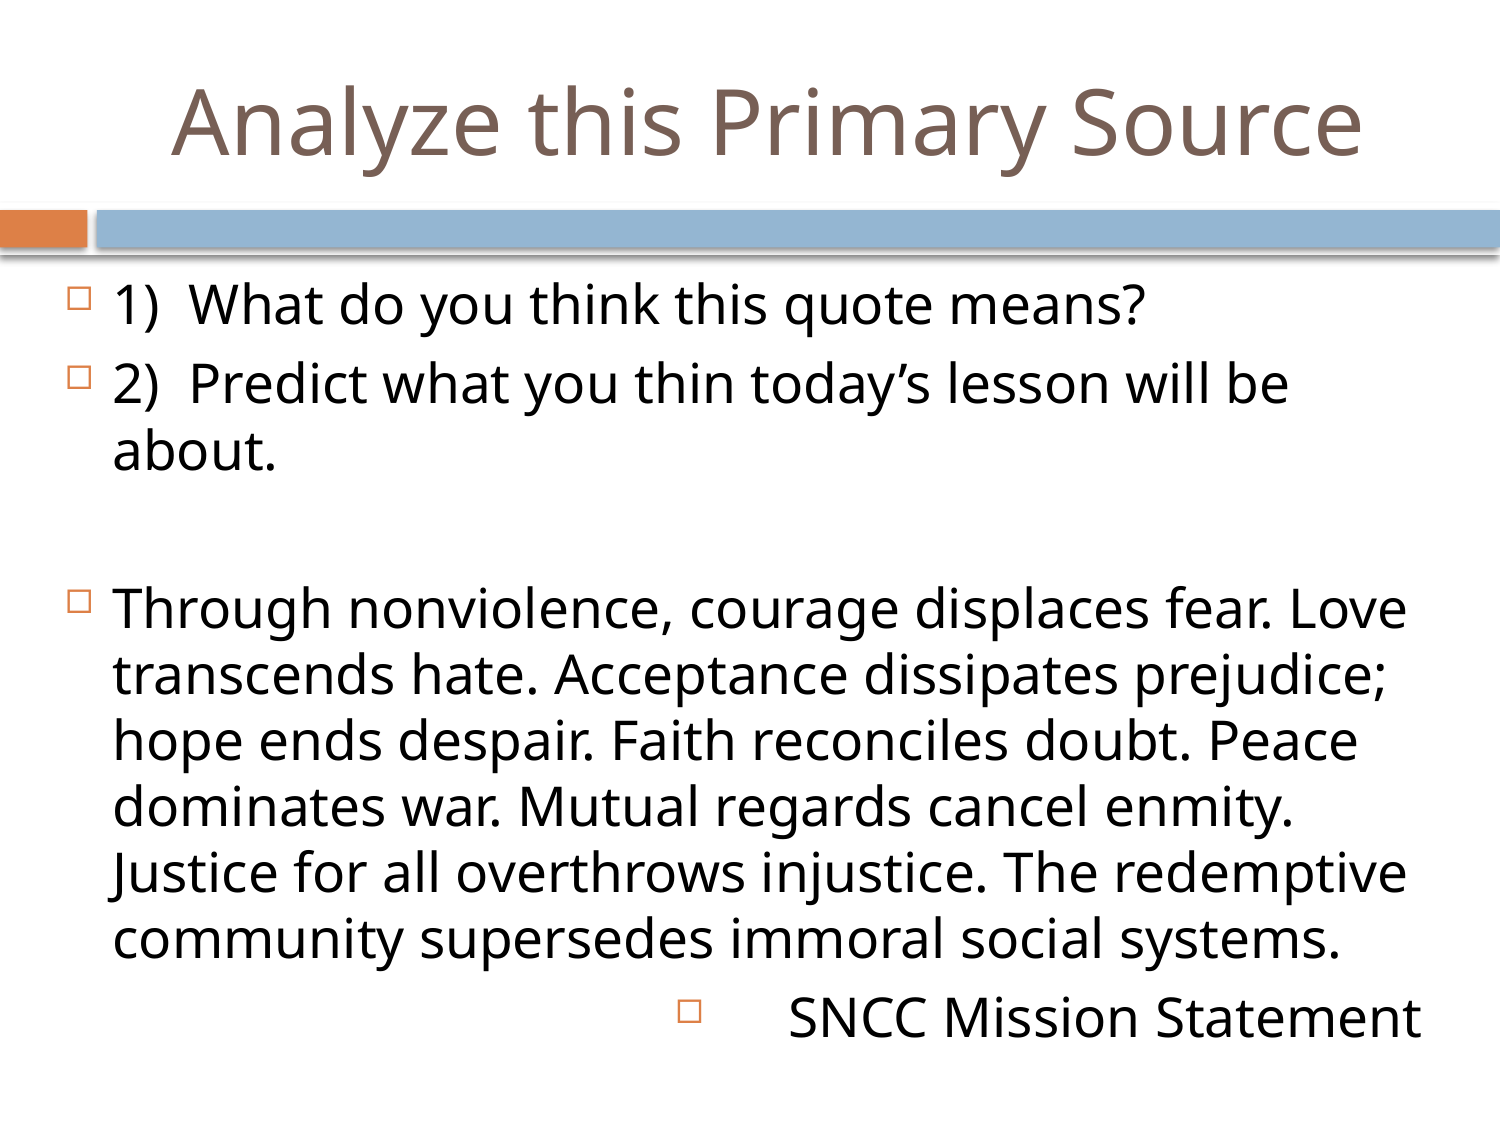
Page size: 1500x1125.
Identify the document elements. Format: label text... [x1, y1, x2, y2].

list 1) What do you think this quote means? 2) Predict what you thin today’s lesson will be about. Through nonviolence, courage displaces fear. Love transcends hate. Acceptance dissipates prejudice; hope ends despair. Faith reconciles doubt. Peace dominates war. Mutual regards cancel enmity. Justice for all overthrows injustice. The redemptive community supersedes immoral social systems. SNCC Mission Statement [50, 262, 1438, 1125]
title Analyze this Primary Source [100, 37, 1438, 200]
